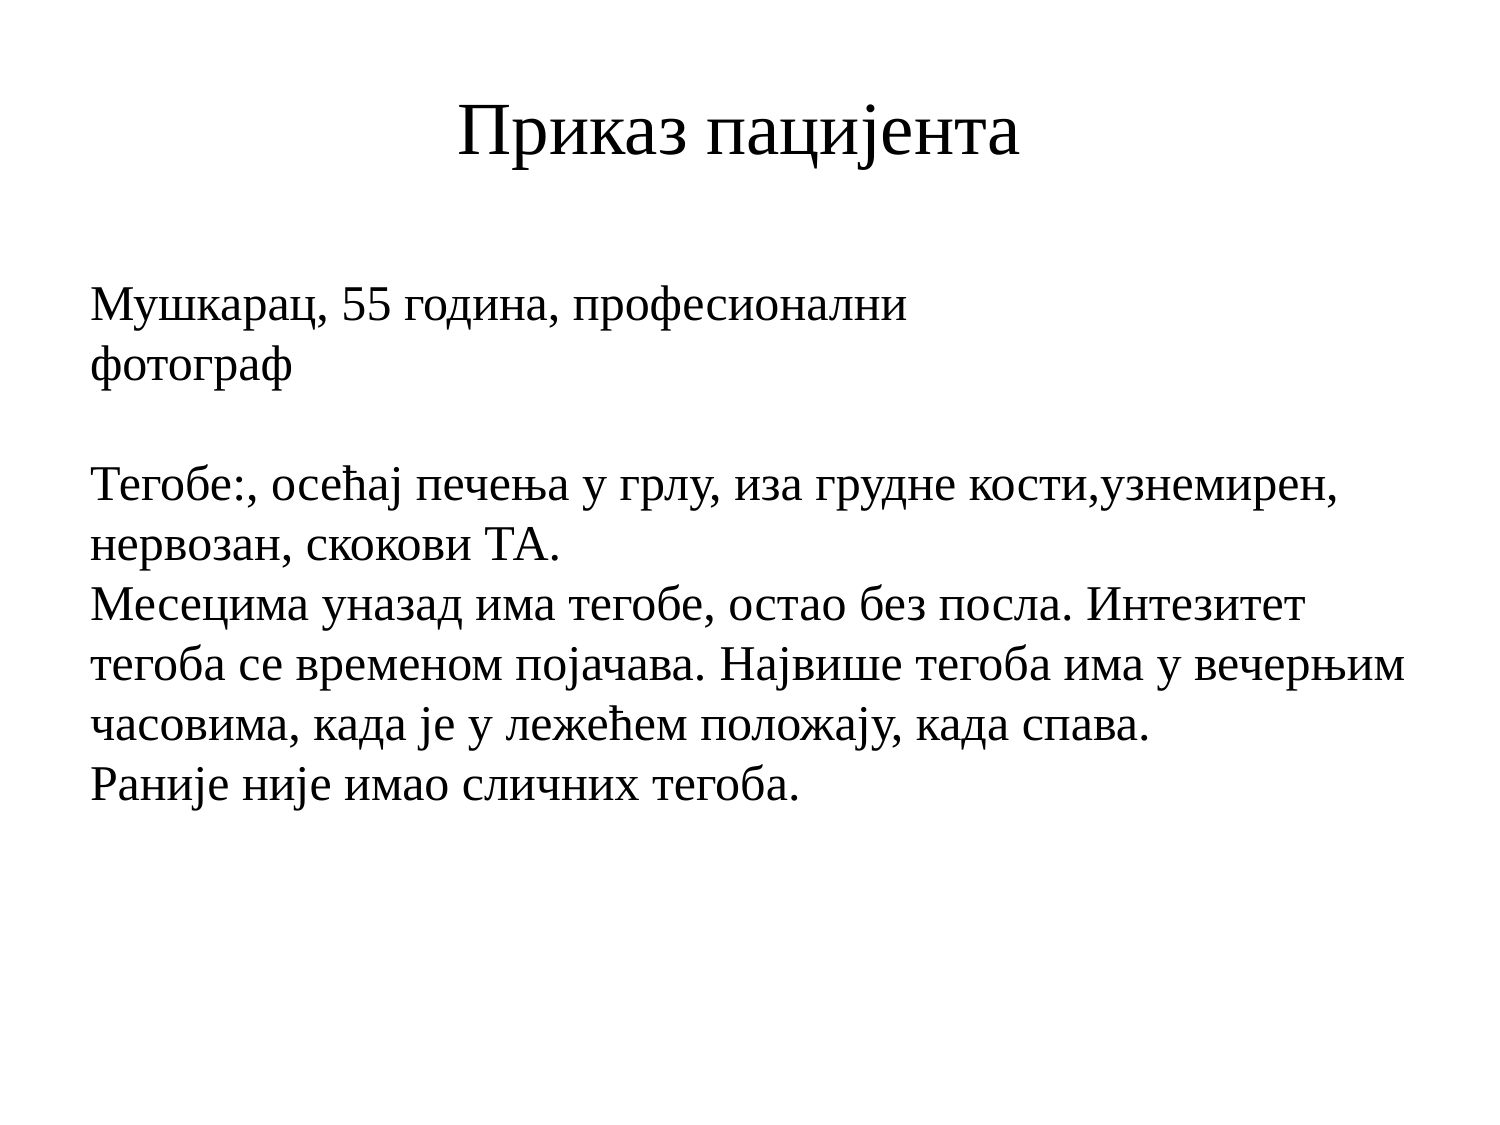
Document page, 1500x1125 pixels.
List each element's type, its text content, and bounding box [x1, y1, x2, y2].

title Приказ пацијента [64, 30, 1415, 219]
list Мушкарац, 55 година, професионални фотограф Тегобе:, осећај печења у грлу, иза грудне кости,узнемирен, нервозан, скокови ТА. Месецима уназад има тегобе, остао без посла. Интезитет тегоба се временом појачава. Највише тегоба има у вечерњим часовима, када је у лежећем положају, када спава. Раније није имао сличних тегоба. [75, 262, 1425, 1005]
